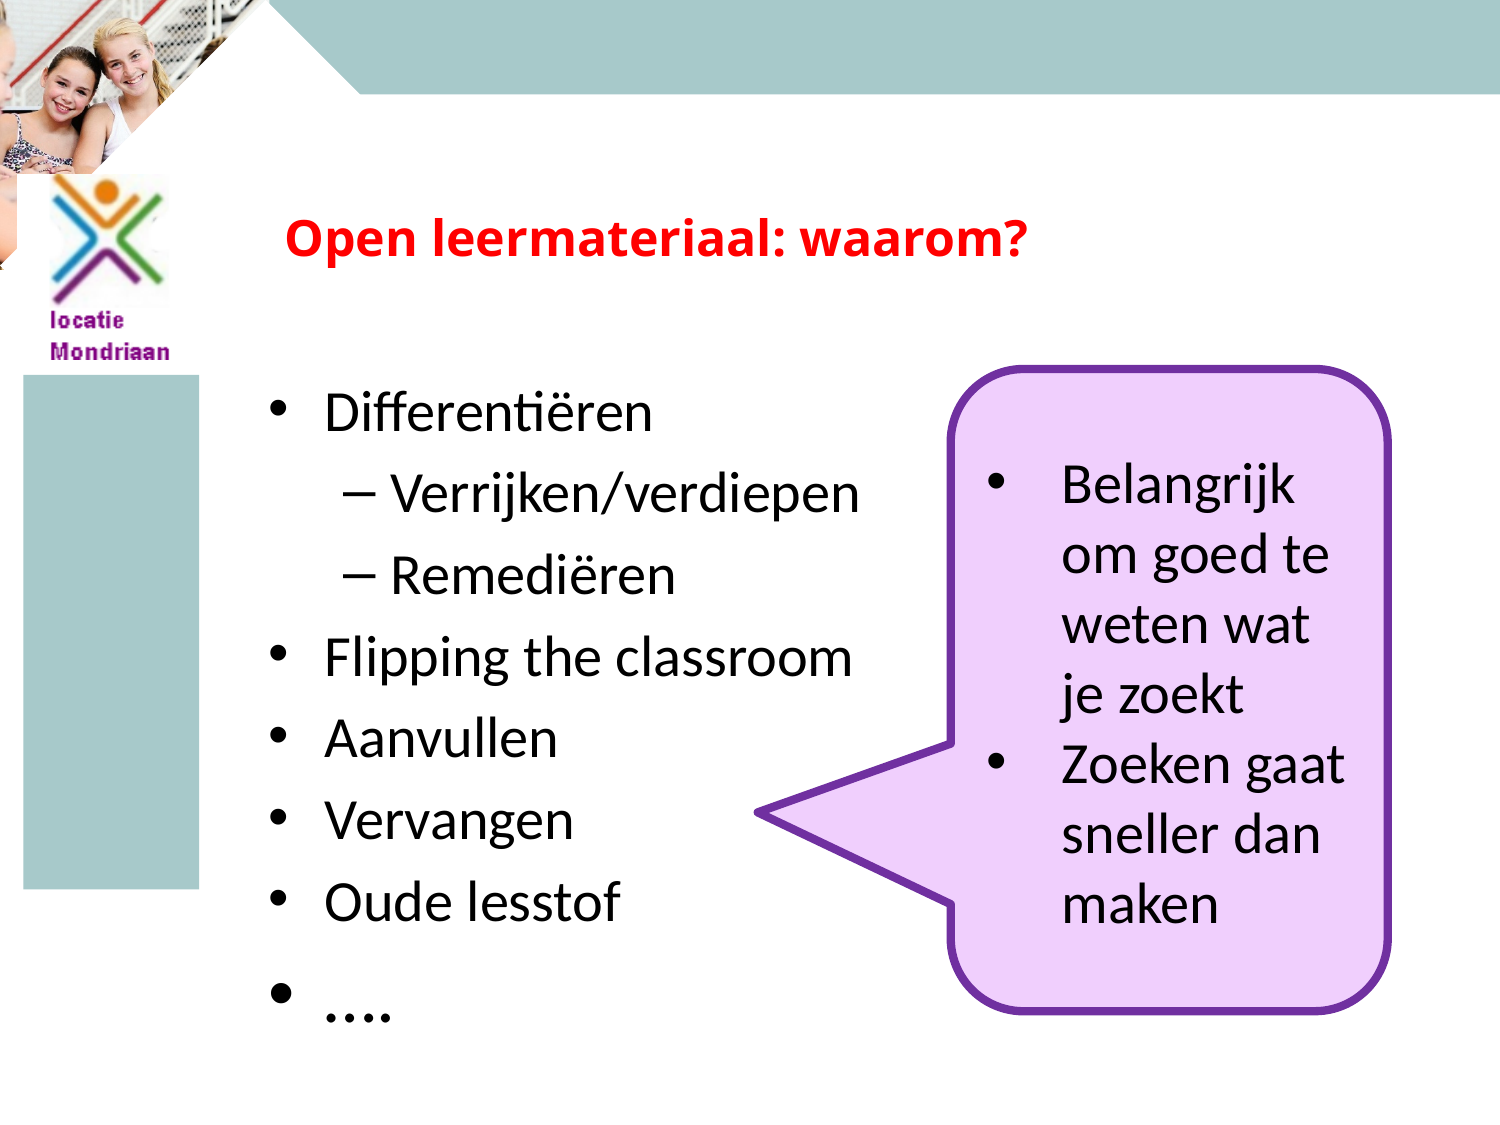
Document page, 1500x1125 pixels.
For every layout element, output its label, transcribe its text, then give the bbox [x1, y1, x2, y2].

picture [0, 0, 264, 360]
text_box Belangrijk om goed te weten wat je zoekt Zoeken gaat sneller dan maken [755, 366, 1390, 1014]
text_box Open leermateriaal: waarom? [269, 199, 1317, 274]
list Differentiëren Verrijken/verdiepen Remediëren Flipping the classroom Aanvullen Vervangen Oude lesstof …. [253, 365, 1397, 1106]
